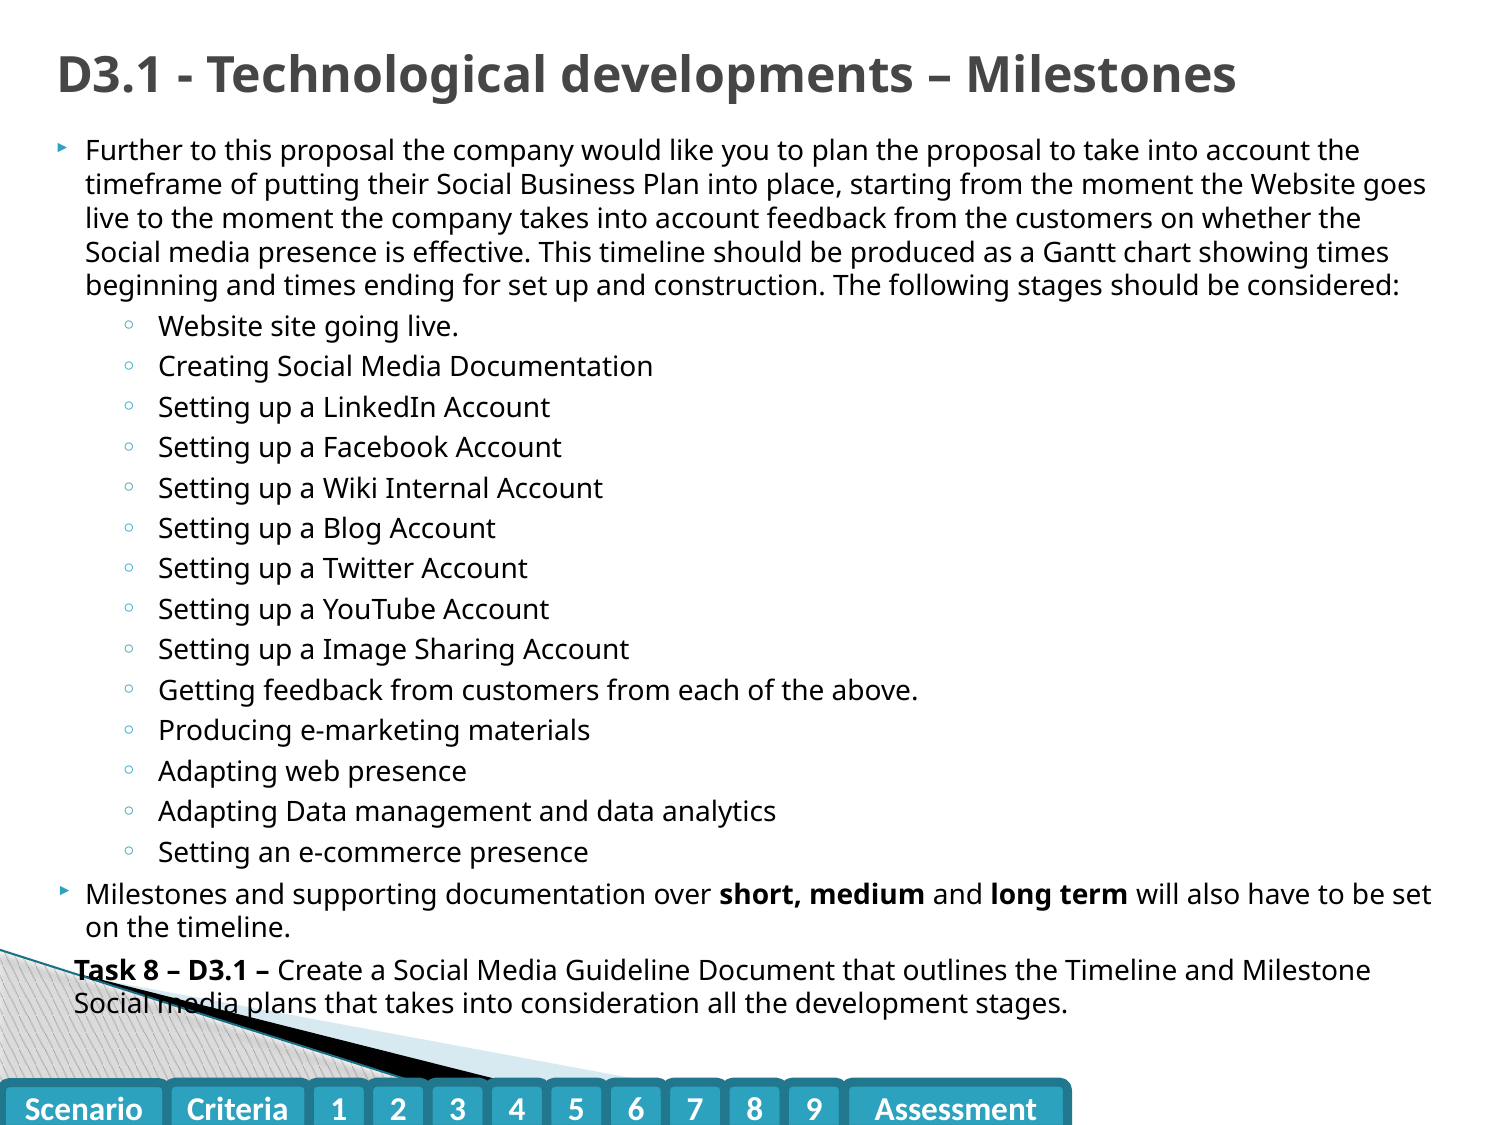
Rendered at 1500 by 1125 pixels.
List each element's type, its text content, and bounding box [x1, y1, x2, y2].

title D3.1 - Technological developments – Milestones [41, 18, 1459, 126]
list Further to this proposal the company would like you to plan the proposal to take into account the timeframe of putting their Social Business Plan into place, starting from the moment the Website goes live to the moment the company takes into account feedback from the customers on whether the Social media presence is effective. This timeline should be produced as a Gantt chart showing times beginning and times ending for set up and construction. The following stages should be considered: Website site going live. Creating Social Media Documentation Setting up a LinkedIn Account Setting up a Facebook Account Setting up a Wiki Internal Account Setting up a Blog Account Setting up a Twitter Account Setting up a YouTube Account Setting up a Image Sharing Account Getting feedback from customers from each of the above. Producing e-marketing materials Adapting web presence Adapting Data management and data analytics Setting an e-commerce presence Milestones and supporting documentation over short, medium and long term will also have to be set on the timeline. Task 8 – D3.1 – Create a Social Media Guideline Document that outlines the Timeline and Milestone Social media plans that takes into consideration all the development stages. [41, 125, 1460, 988]
